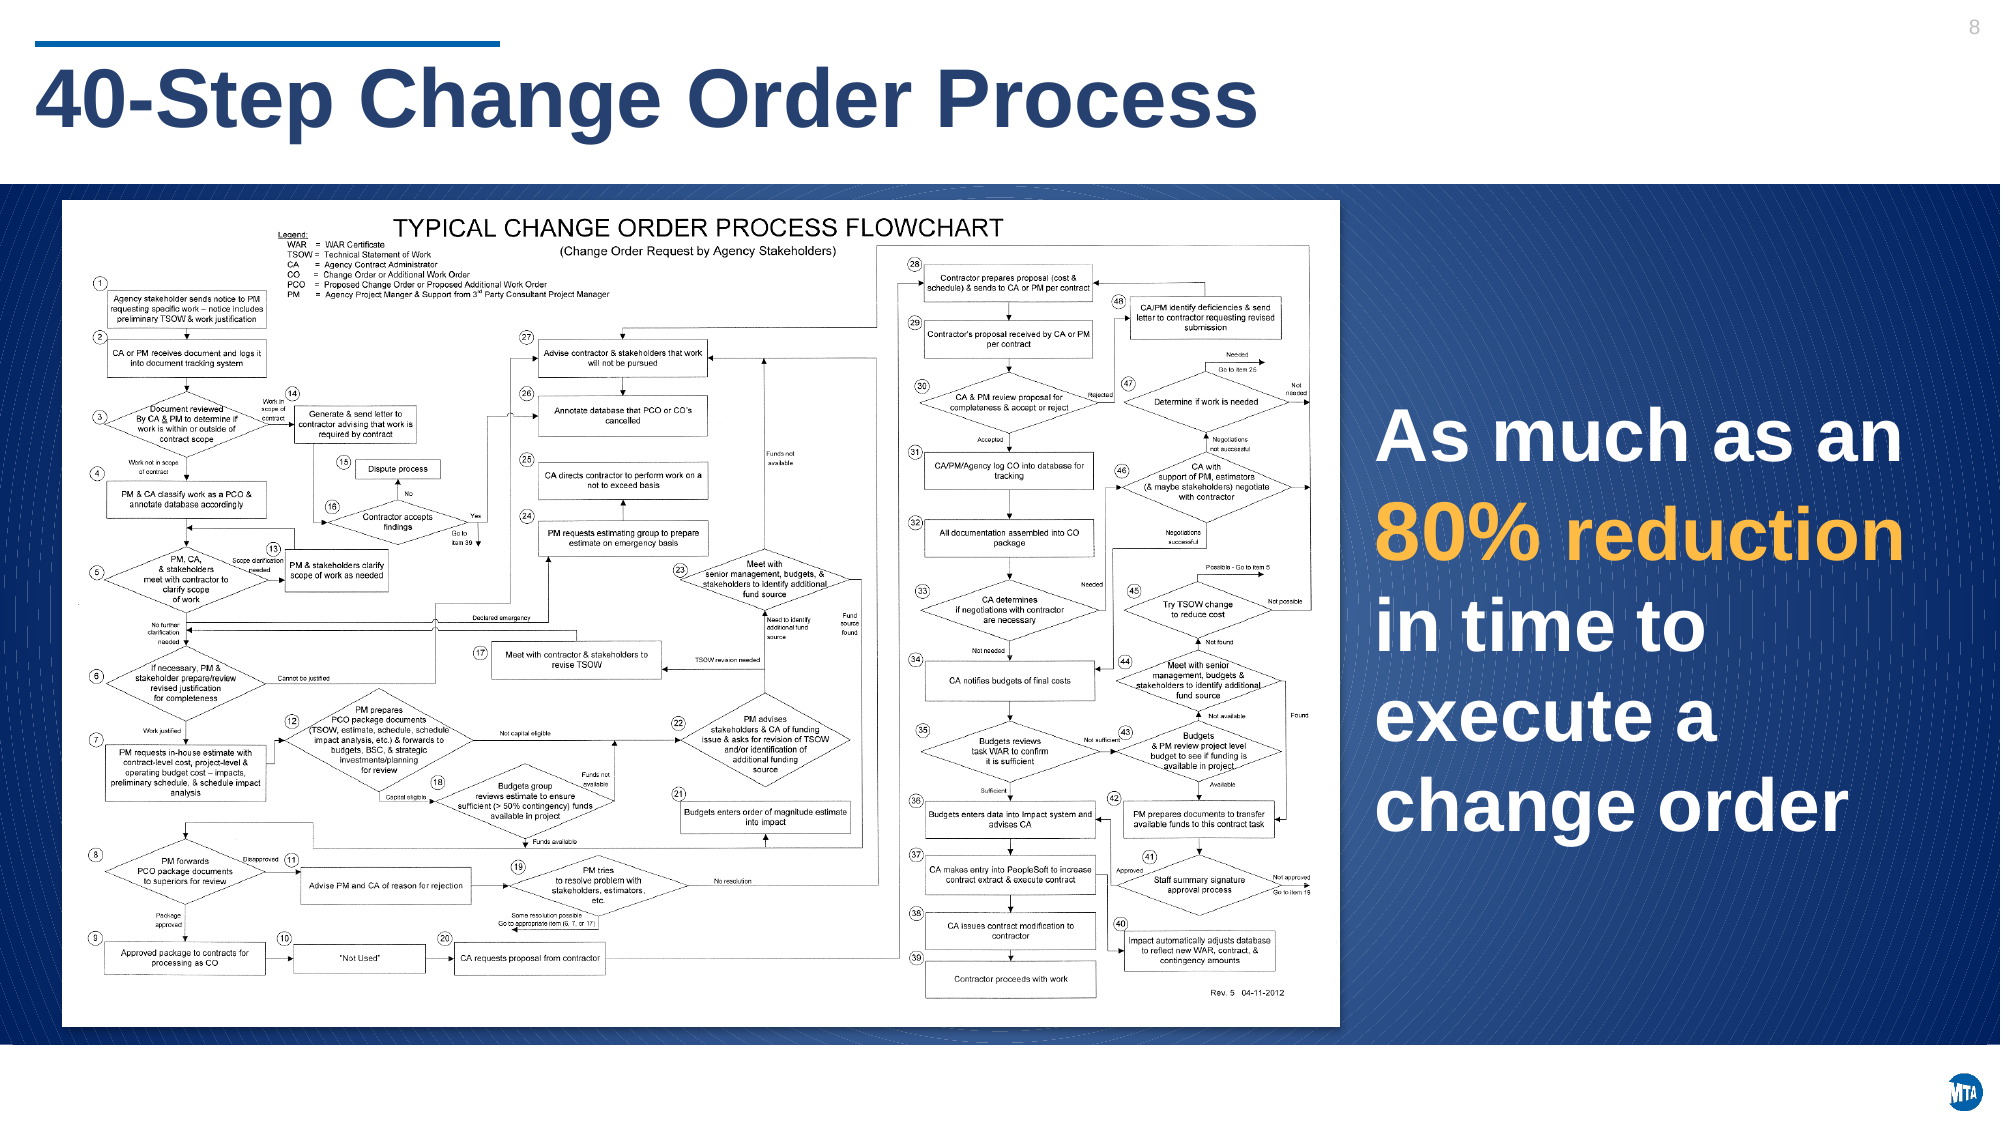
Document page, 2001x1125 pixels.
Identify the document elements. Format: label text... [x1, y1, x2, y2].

text_box As much as an 80% reduction in time to execute a change order [1360, 379, 1979, 854]
picture [1943, 1069, 1988, 1115]
picture [62, 200, 1340, 1028]
text_box 40-Step Change Order Process [20, 48, 1907, 167]
text_box [0, 183, 2000, 1046]
